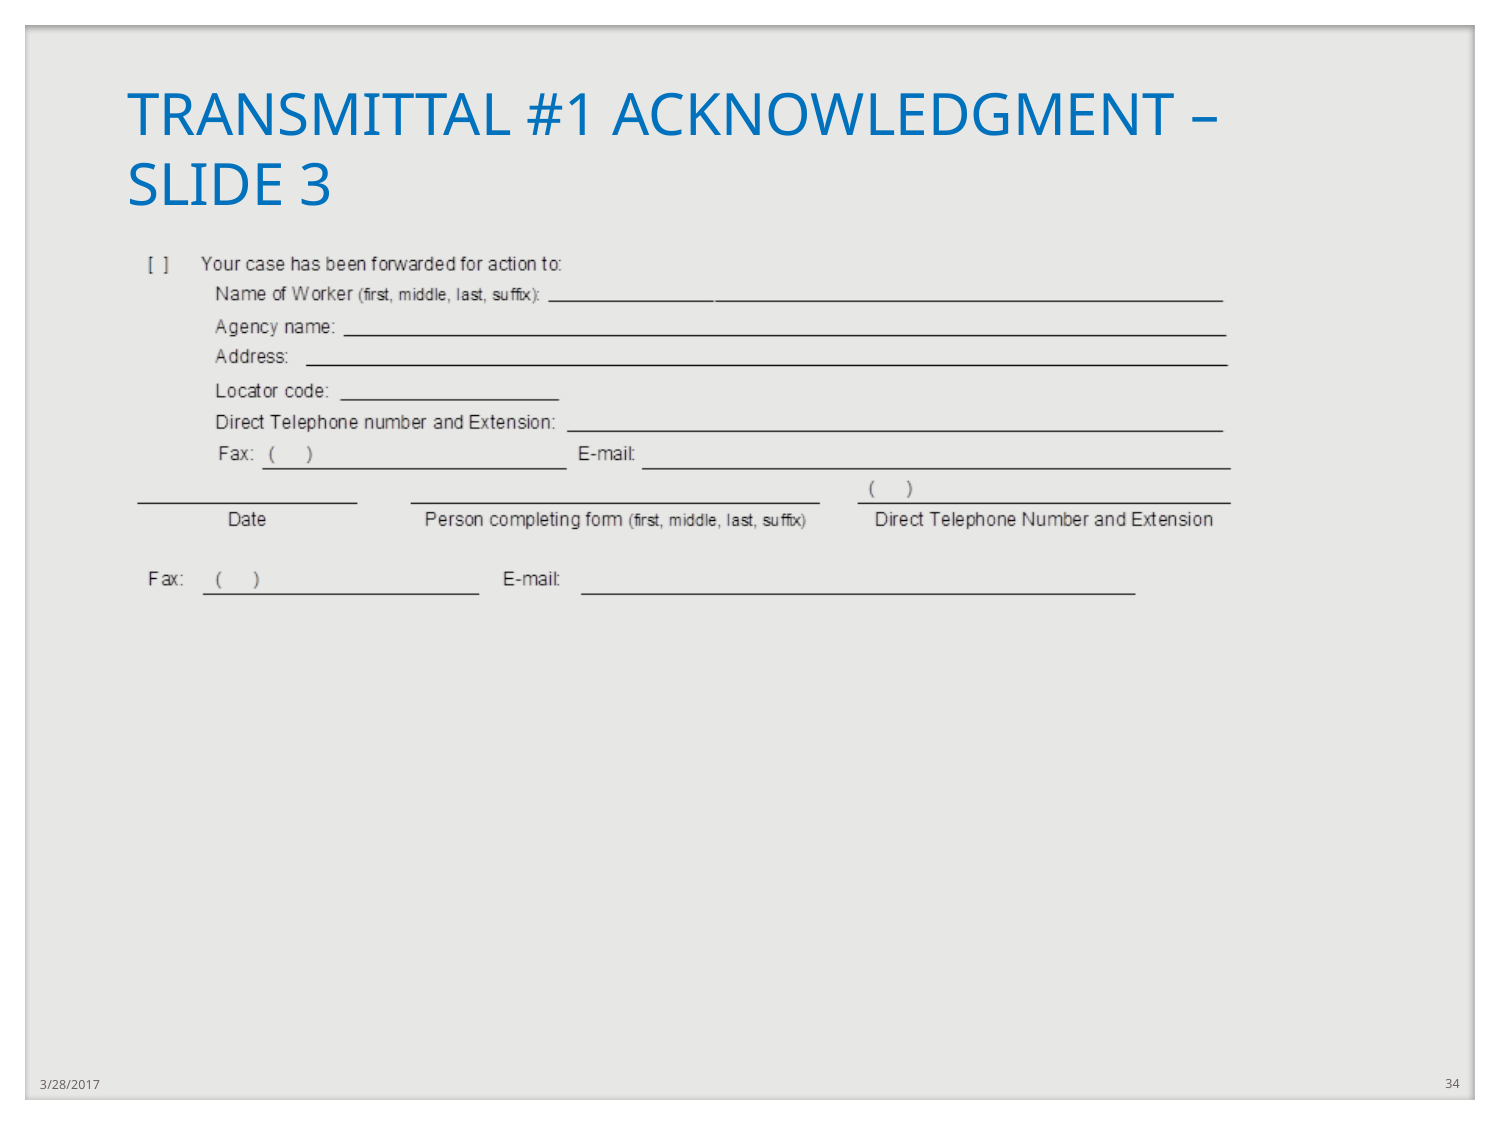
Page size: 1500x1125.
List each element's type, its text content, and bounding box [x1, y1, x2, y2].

title Transmittal #1 Acknowledgment – Slide 3 [112, 68, 1388, 225]
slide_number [24, 1069, 375, 1100]
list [49, 249, 1276, 626]
slide_number 34 [1125, 1069, 1475, 1100]
